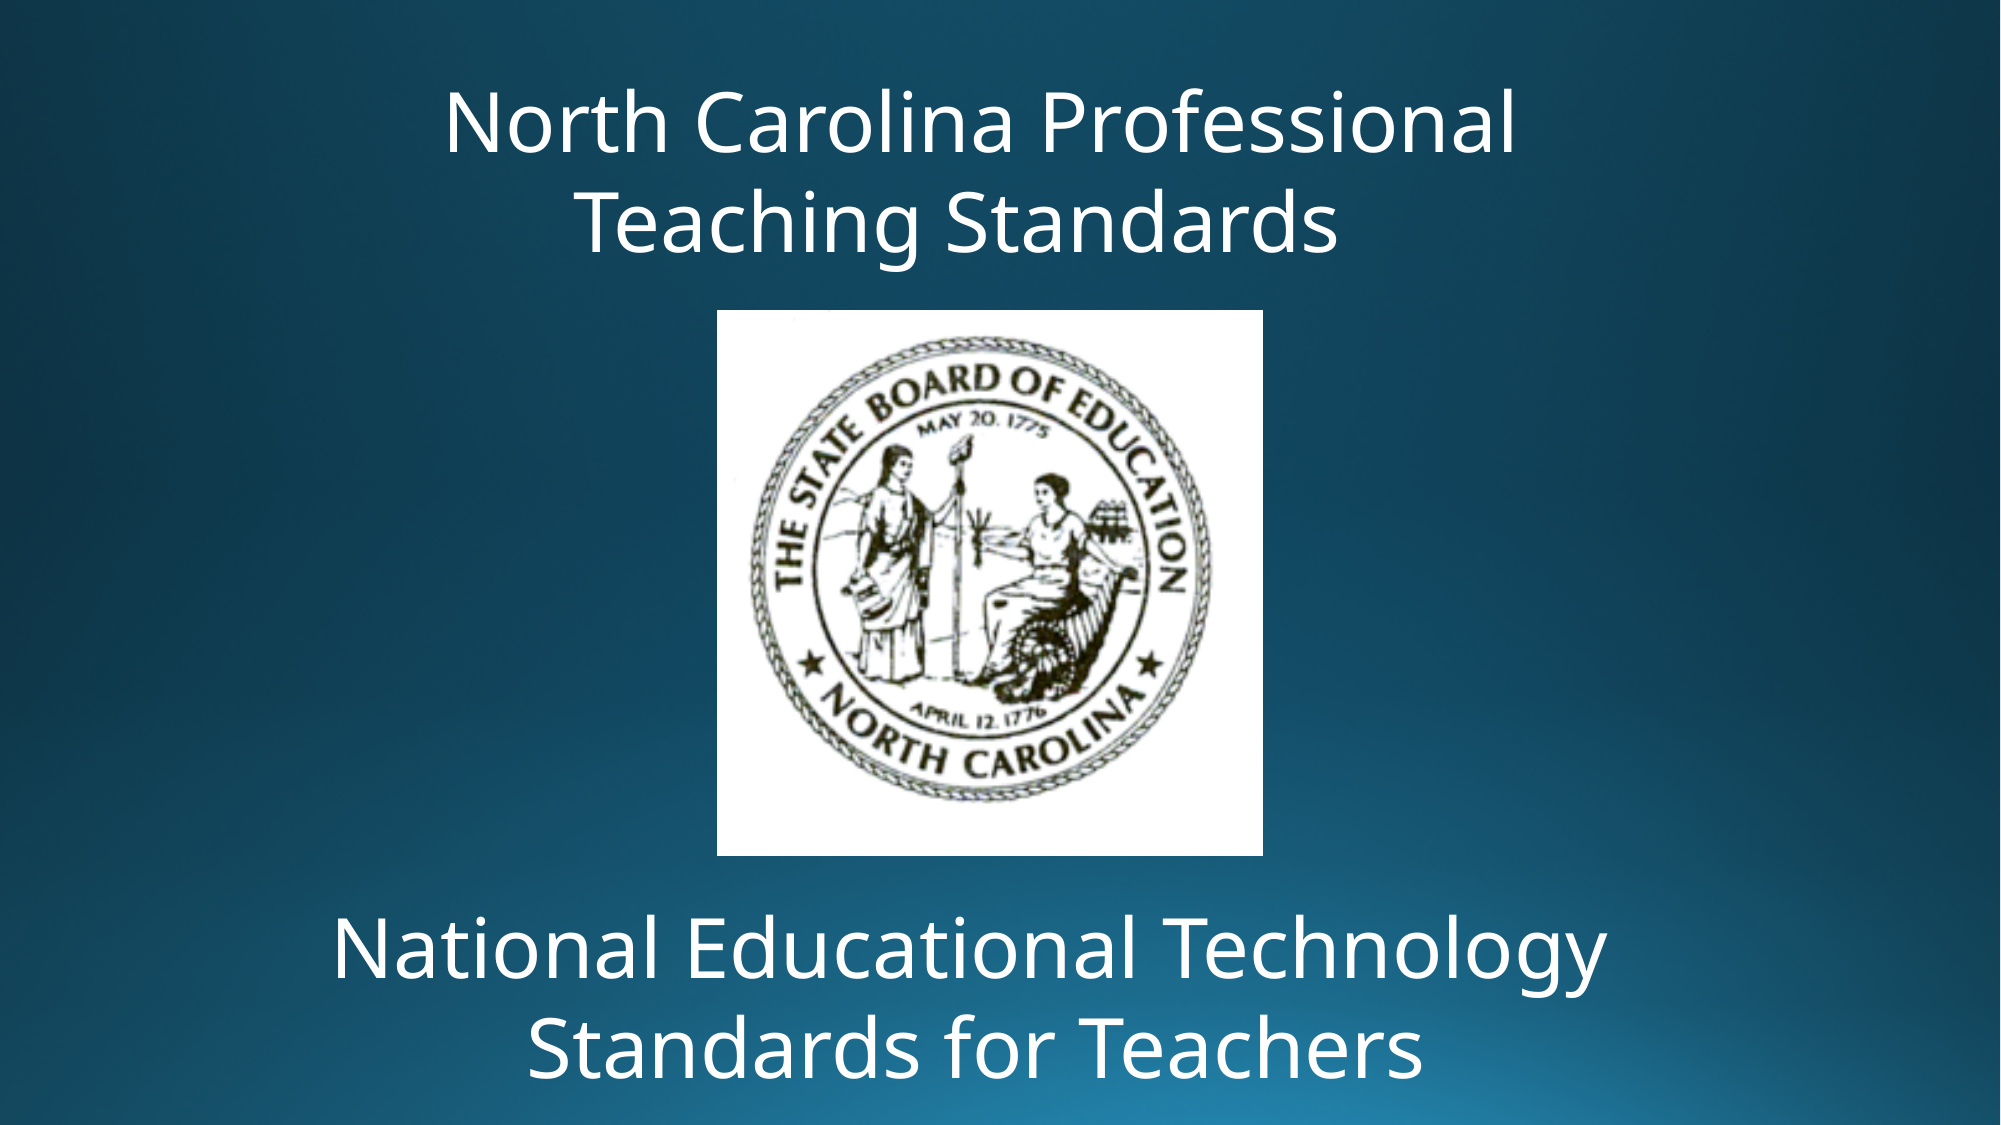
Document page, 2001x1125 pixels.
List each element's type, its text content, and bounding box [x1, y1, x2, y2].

text_box North Carolina Professional Teaching Standards [428, 61, 1929, 277]
picture [0, 0, 2001, 1125]
text_box National Educational Technology Standards for Teachers [185, 887, 1749, 1103]
